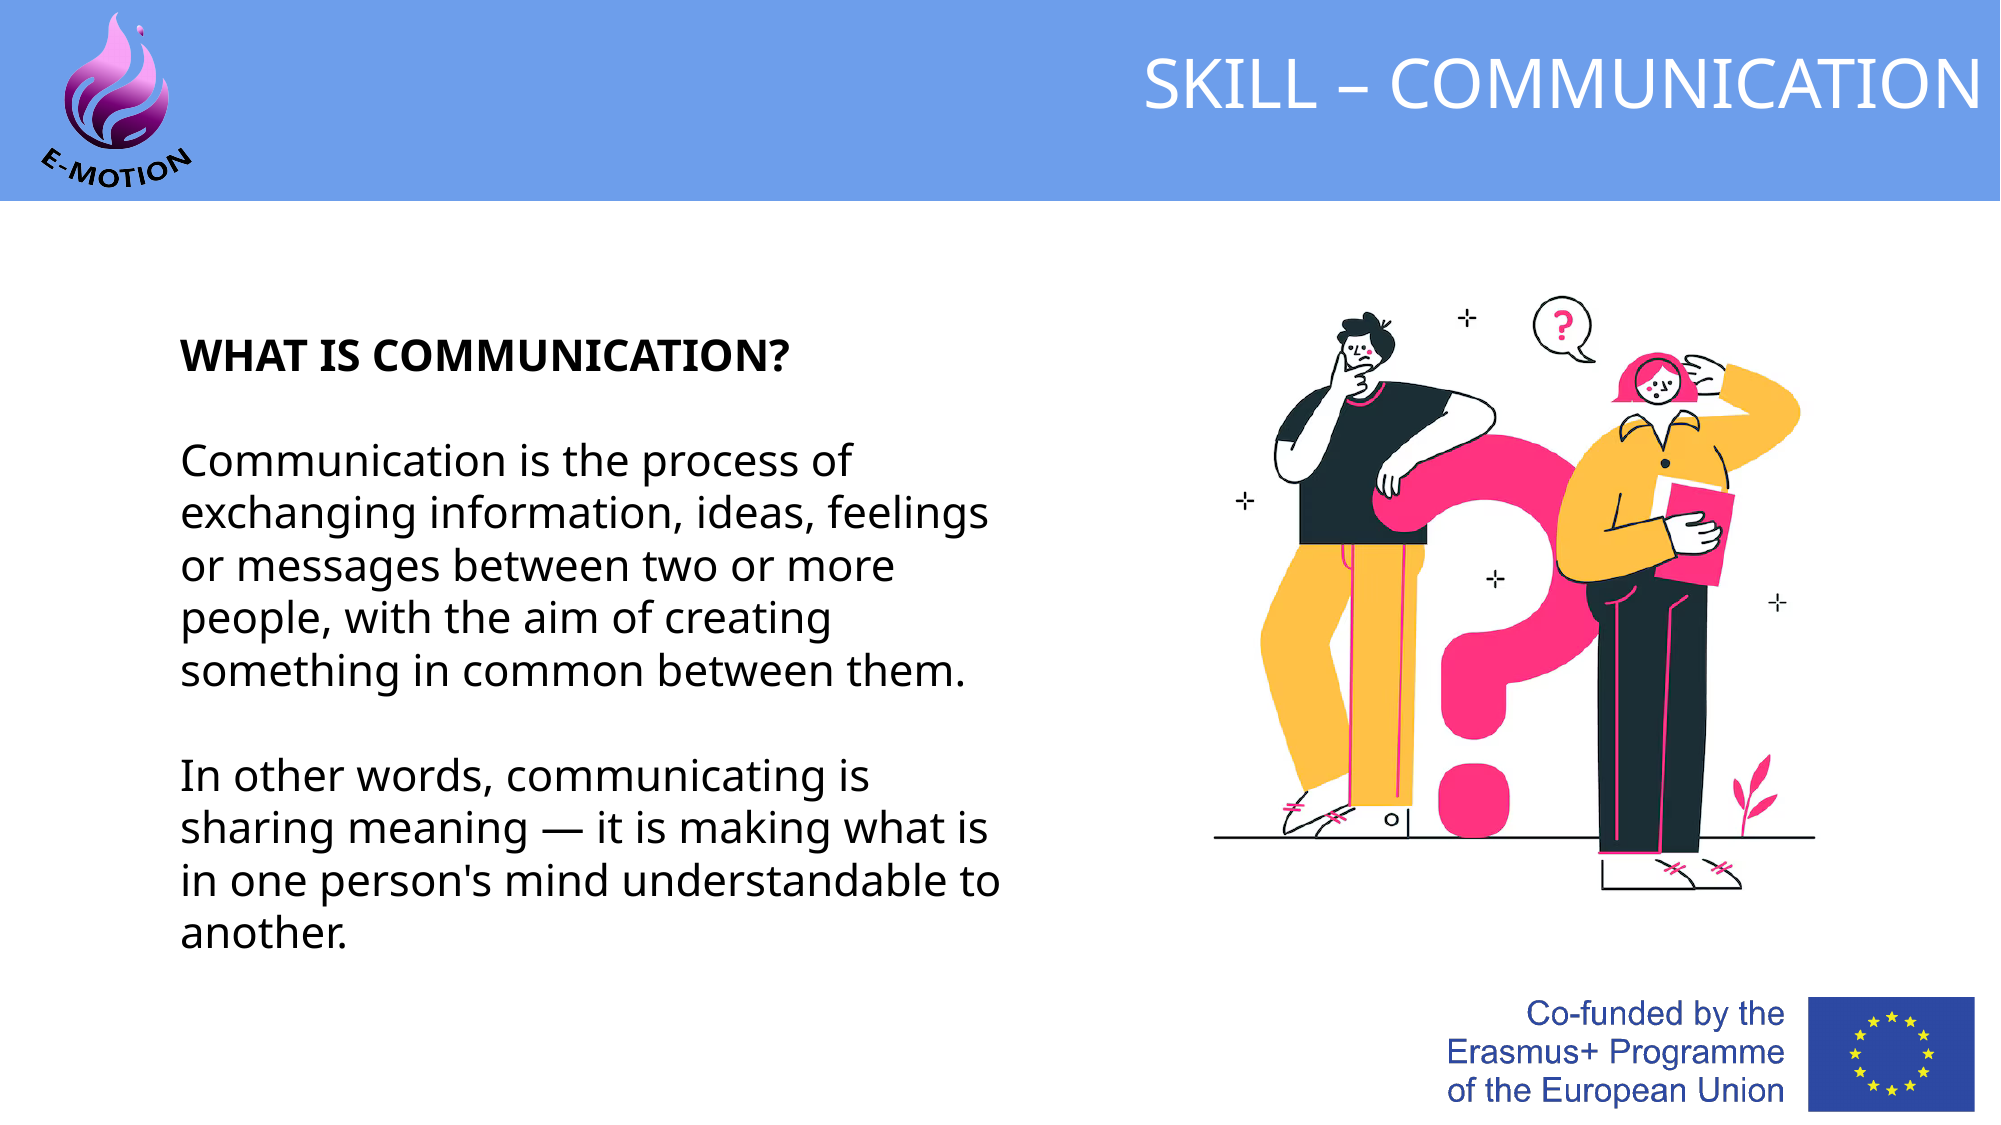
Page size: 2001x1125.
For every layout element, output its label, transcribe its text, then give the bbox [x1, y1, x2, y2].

text_box SKILL – COMMUNICATION [548, 31, 2000, 307]
picture [1396, 995, 1975, 1116]
text_box WHAT IS COMMUNICATION? Communication is the process of exchanging information, ideas, feelings or messages between two or more people, with the aim of creating something in common between them. In other words, communicating is sharing meaning — it is making what is in one person's mind understandable to another. [165, 320, 1027, 1011]
picture [1181, 257, 1847, 922]
picture [0, 0, 253, 247]
